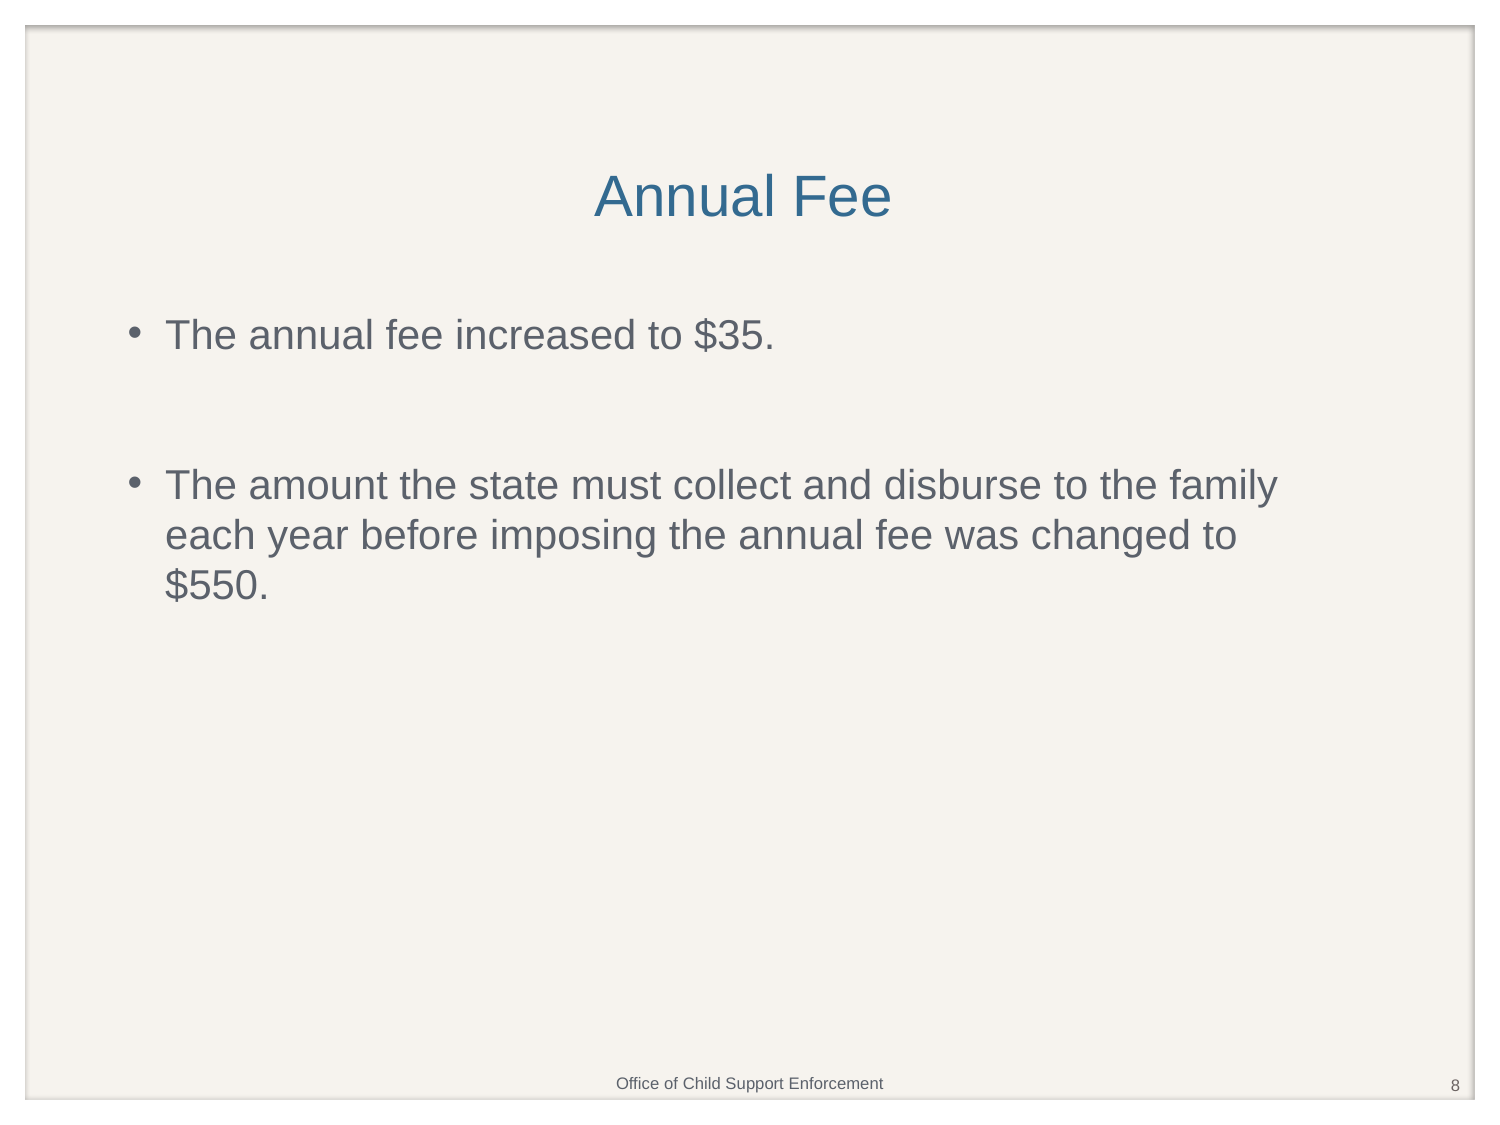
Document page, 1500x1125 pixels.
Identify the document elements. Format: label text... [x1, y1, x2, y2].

list The annual fee increased to $35. The amount the state must collect and disburse to the family each year before imposing the annual fee was changed to $550. [112, 299, 1350, 1013]
title Annual Fee [106, 149, 1382, 236]
slide_number 8 [1125, 1067, 1475, 1103]
